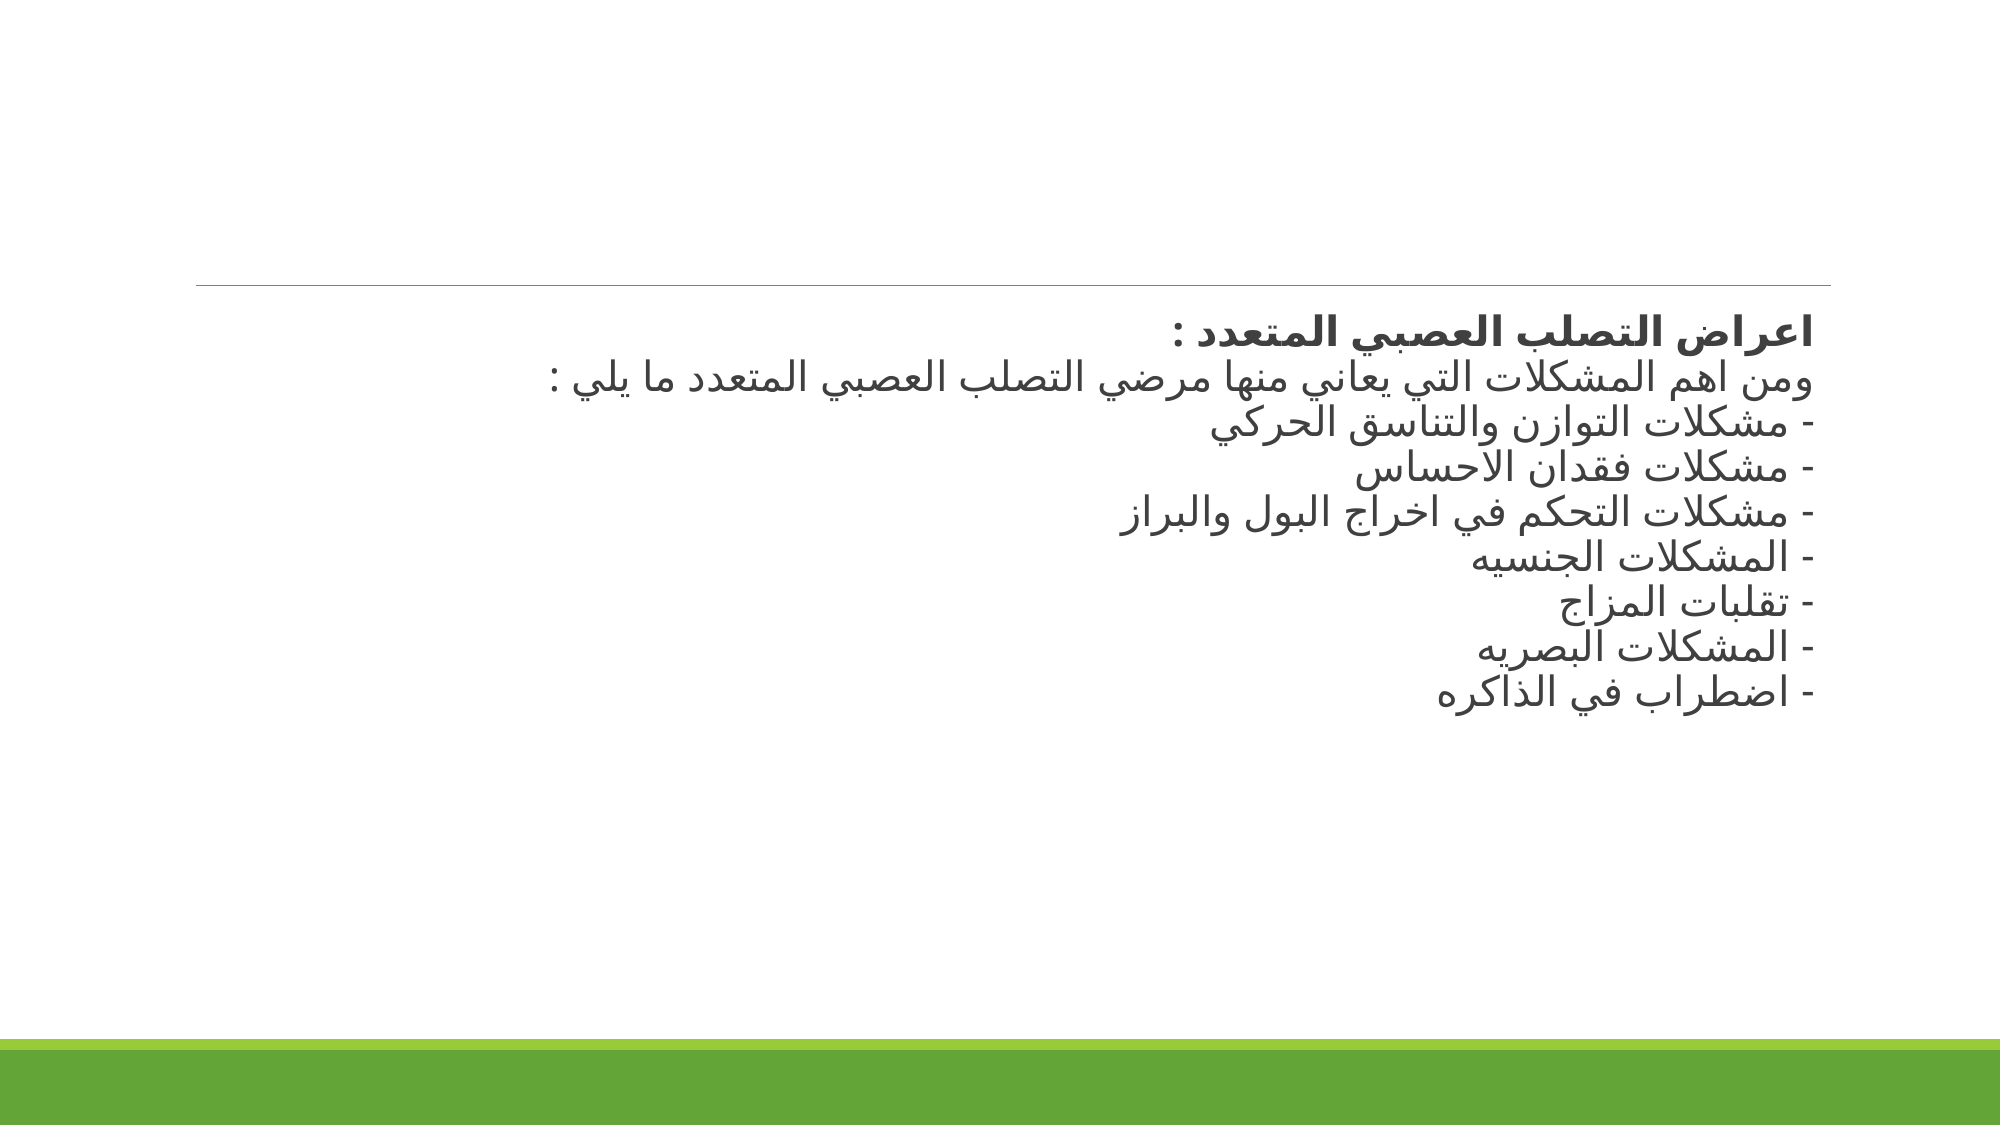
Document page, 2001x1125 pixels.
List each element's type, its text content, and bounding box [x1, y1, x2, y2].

list اعراض التصلب العصبي المتعدد : ومن اهم المشكلات التي يعاني منها مرضي التصلب العصبي المتعدد ما يلي : - مشكلات التوازن والتناسق الحركي - مشكلات فقدان الاحساس - مشكلات التحكم في اخراج البول والبراز - المشكلات الجنسيه - تقلبات المزاج - المشكلات البصريه - اضطراب في الذاكره [180, 302, 1830, 963]
